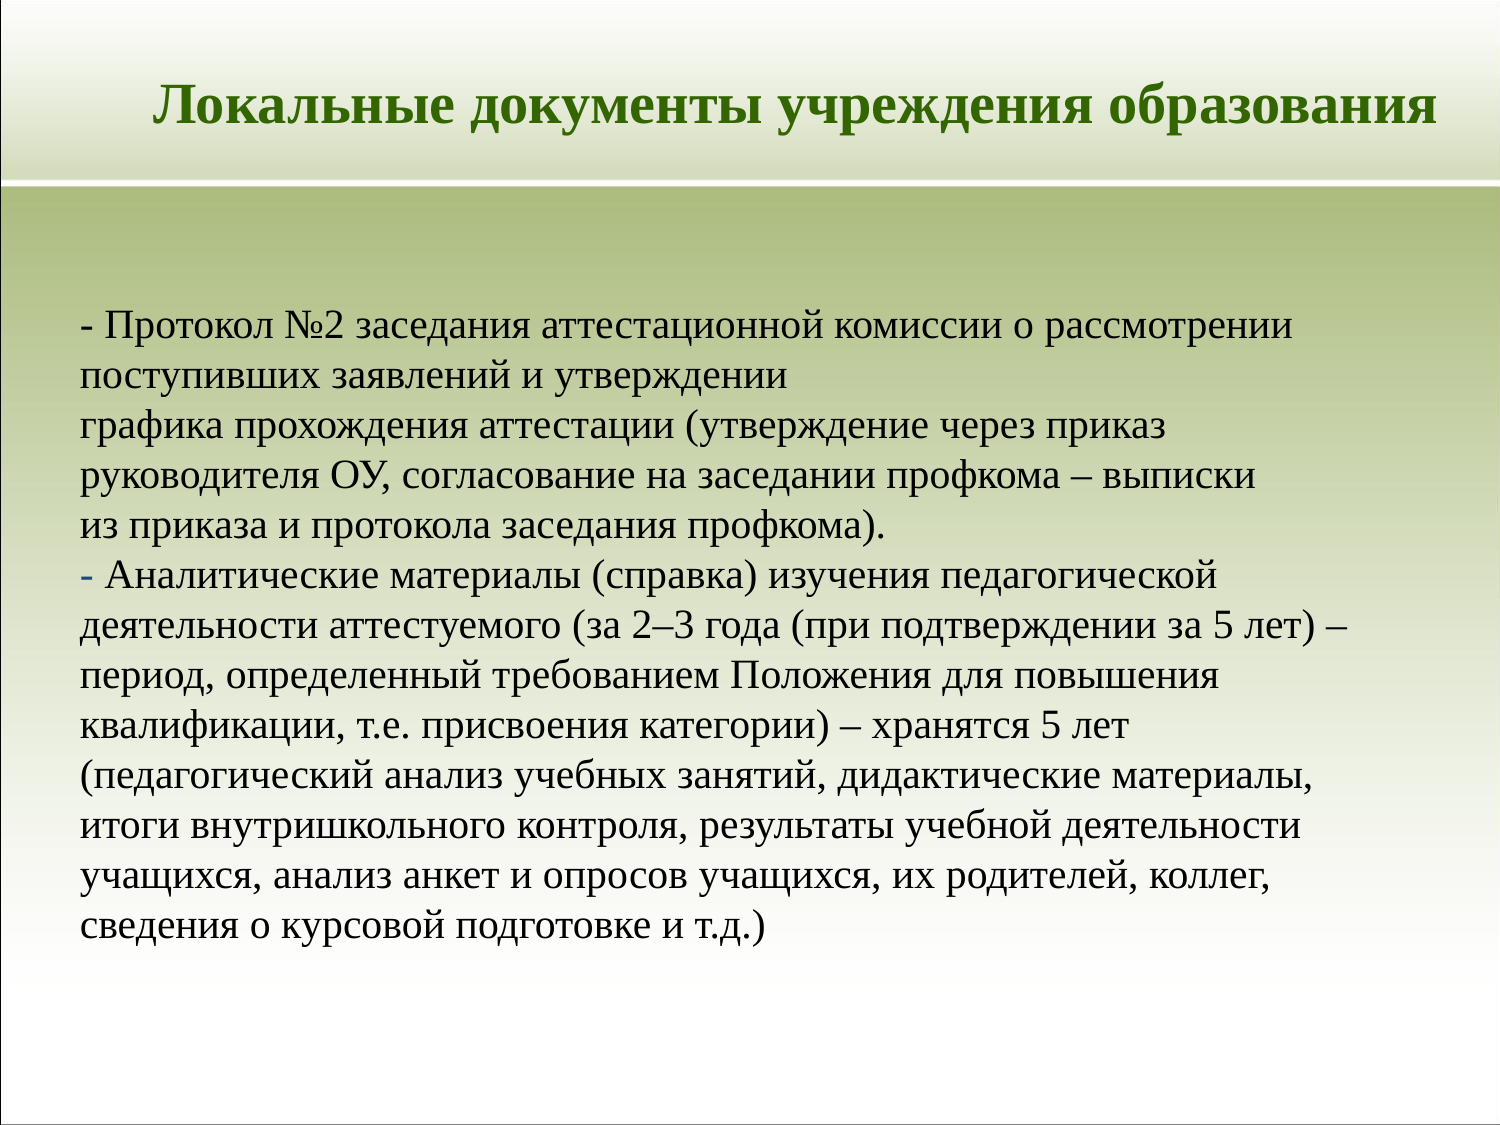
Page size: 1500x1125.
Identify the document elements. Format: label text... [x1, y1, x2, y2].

picture [0, 0, 1500, 1125]
text_box Локальные документы учреждения образования [138, 58, 1454, 143]
title - Протокол №2 заседания аттестационной комиссии о рассмотрении поступивших заявлений и утверждении графика прохождения аттестации (утверждение через приказ руководителя ОУ, согласование на заседании профкома – выписки из приказа и протокола заседания профкома). - Аналитические материалы (справка) изучения педагогической деятельности аттестуемого (за 2–3 года (при подтверждении за 5 лет) – период, определенный требованием Положения для повышения квалификации, т.е. присвоения категории) – хранятся 5 лет (педагогический анализ учебных занятий, дидактические материалы, итоги внутришкольного контроля, результаты учебной деятельности учащихся, анализ анкет и опросов учащихся, их родителей, коллег, сведения о курсовой подготовке и т.д.) [64, 172, 1400, 1061]
